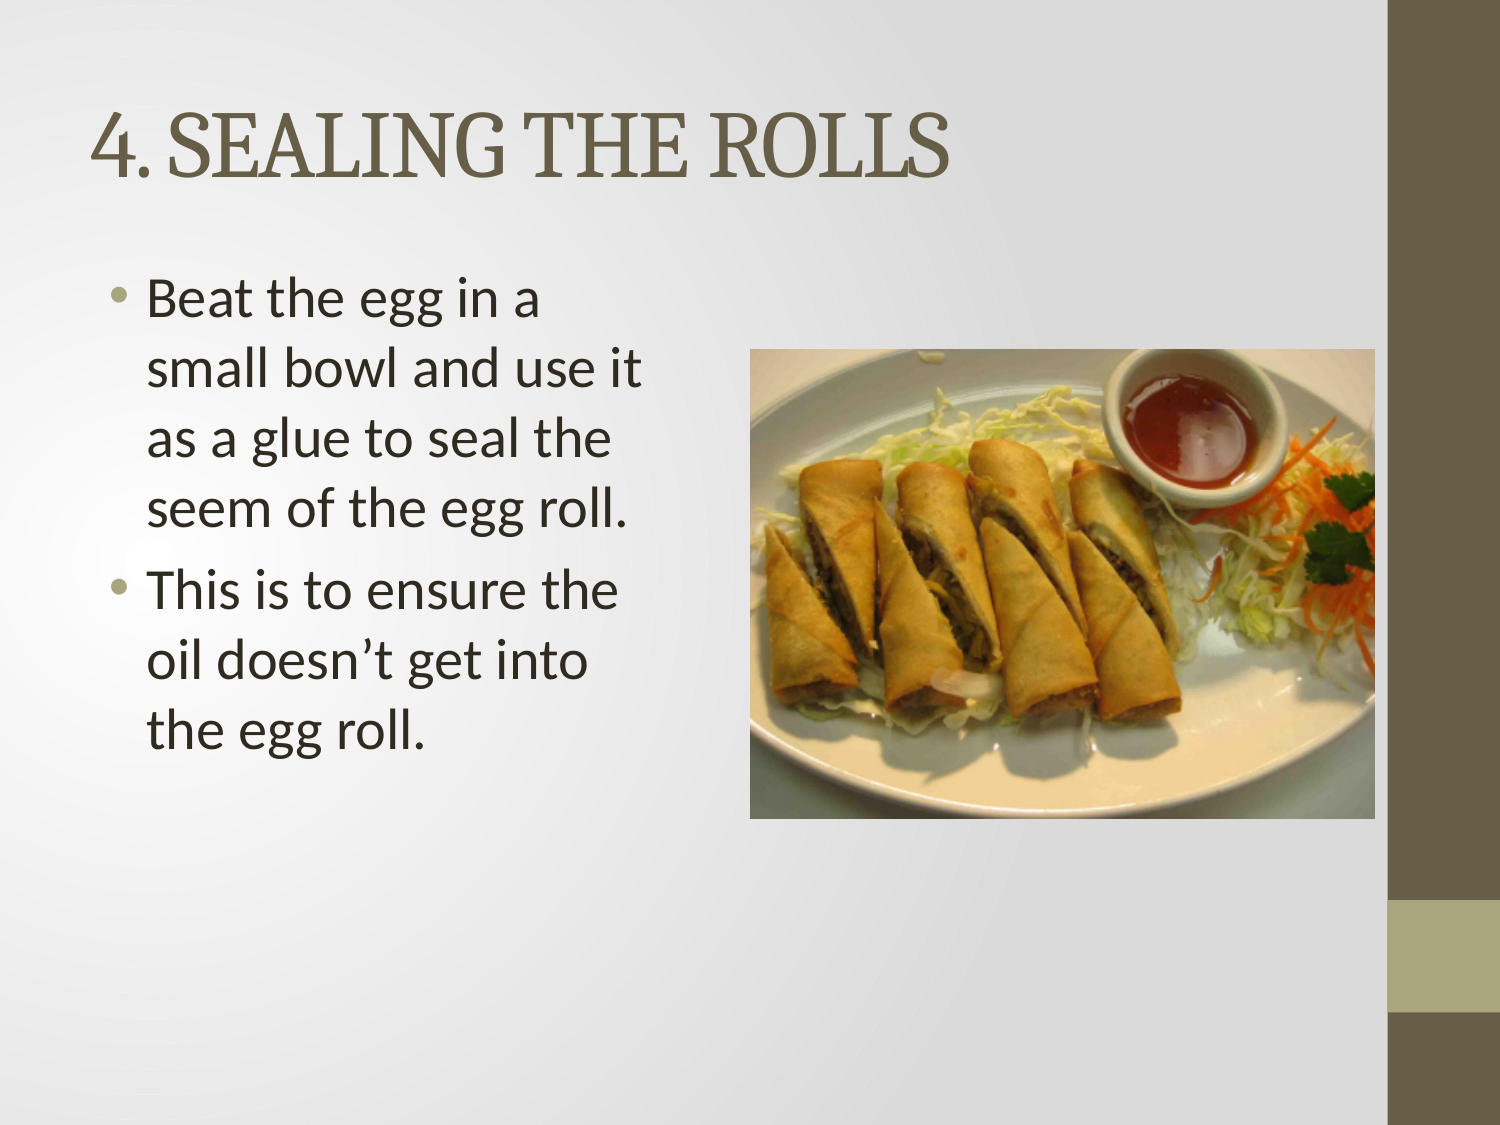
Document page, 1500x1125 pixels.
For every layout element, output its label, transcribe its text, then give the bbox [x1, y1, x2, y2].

title 4. SEALING THE ROLLS [75, 45, 1325, 233]
picture [749, 349, 1376, 820]
list Beat the egg in a small bowl and use it as a glue to seal the seem of the egg roll. This is to ensure the oil doesn’t get into the egg roll. [75, 251, 675, 1005]
